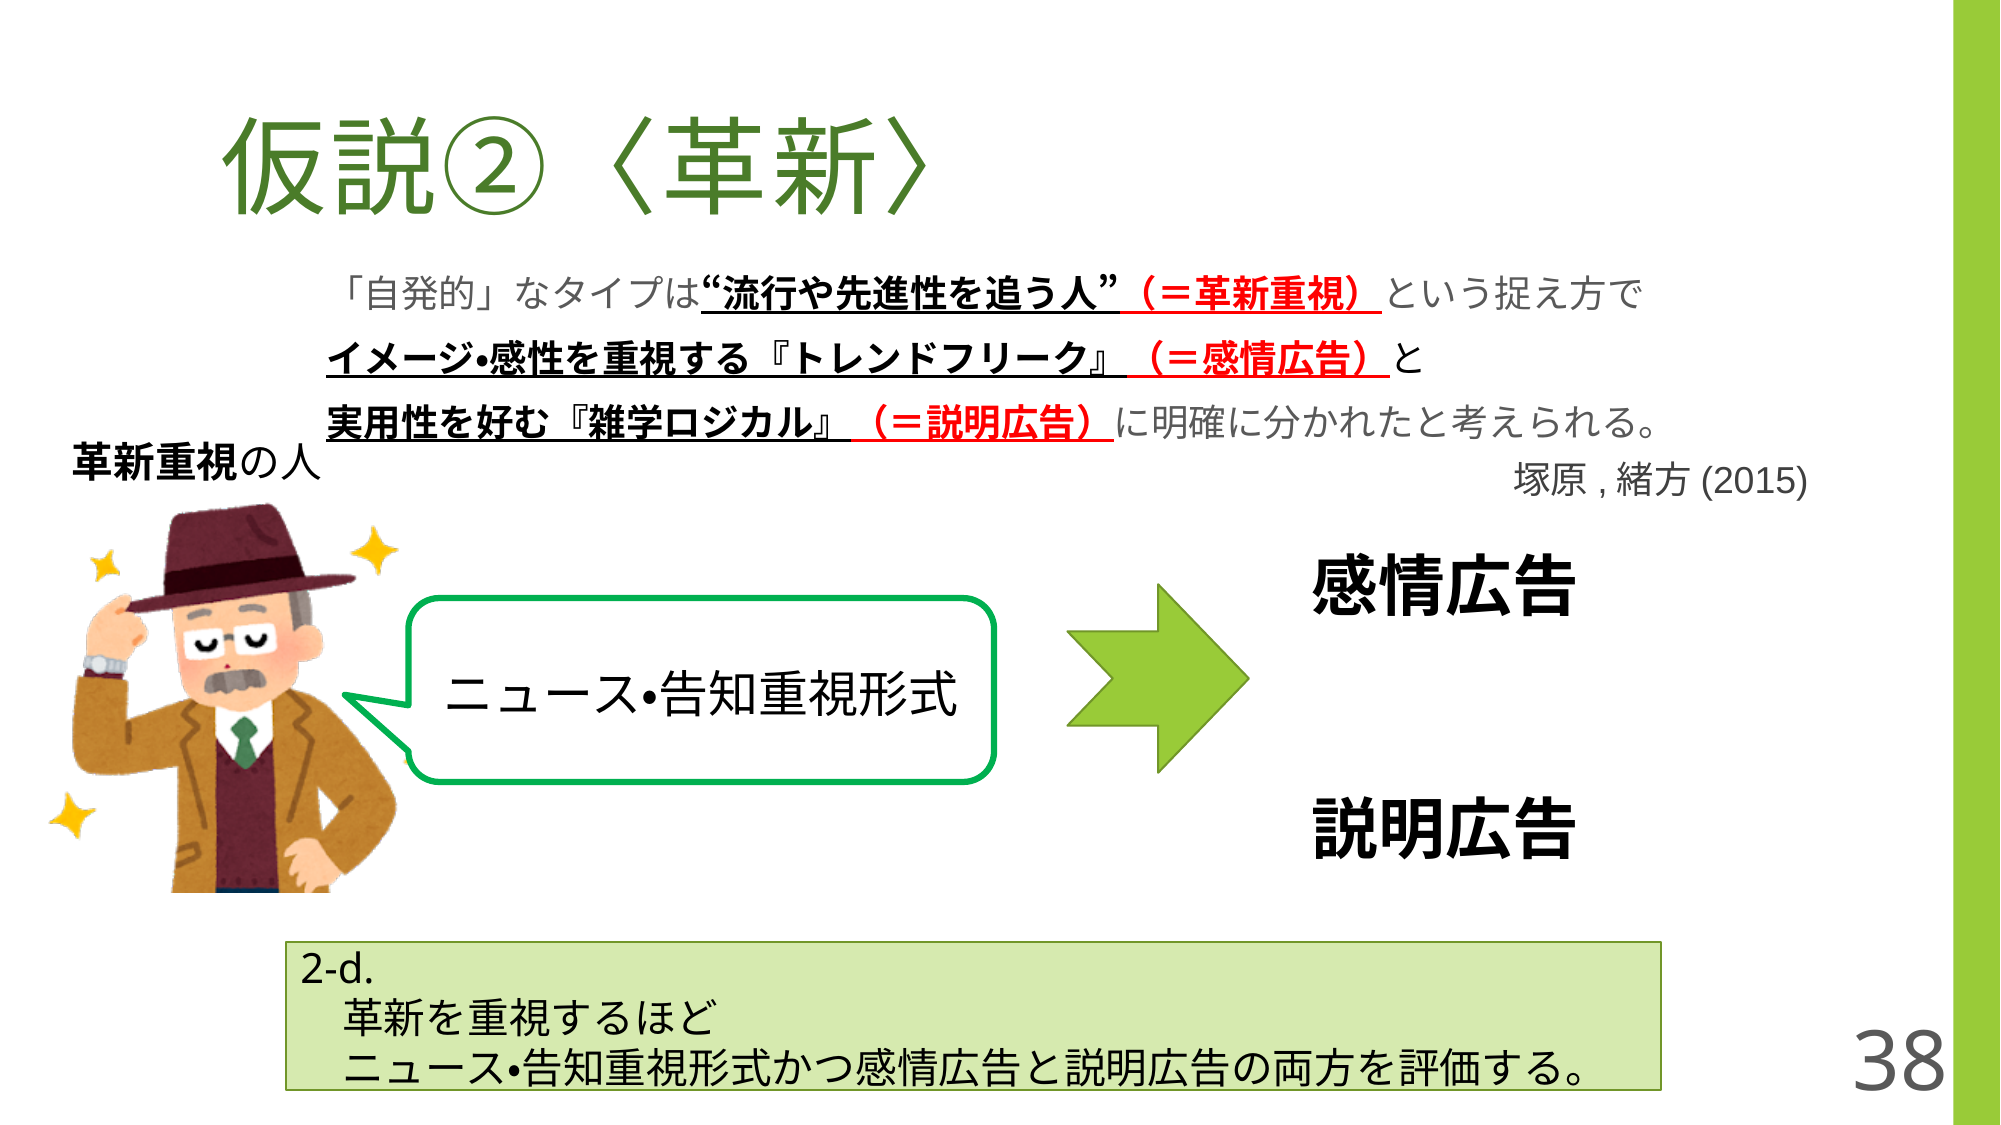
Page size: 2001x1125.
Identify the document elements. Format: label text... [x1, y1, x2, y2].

text_box 説明広告 [1275, 779, 1616, 875]
text_box 感情広告 [1275, 536, 1616, 631]
text_box 2-d. 革新を重視するほど ニュース・告知重視形式かつ感情広告と説明広告の両方を評価する。 [285, 941, 1662, 1091]
picture [0, 494, 523, 893]
text_box 革新重視の人 [56, 428, 373, 494]
text_box [1066, 583, 1250, 774]
title 仮説②〈革新〉 [205, 107, 1875, 353]
text_box [523, 597, 996, 783]
slide_number 38 [1500, 1035, 1963, 1093]
text_box 塚原,緒方(2015) [1498, 448, 1824, 509]
text_box 「自発的」なタイプは“流行や先進性を追う人”（＝革新重視）という捉え方で イメージ・感性を重視する『トレンドフリーク』（＝感情広告）と 実用性を好む『雑学ロジカル』（＝説明広告）に明確に分かれたと考えられる。 [311, 258, 1875, 490]
text_box ニュース・告知重視形式 [523, 655, 974, 731]
